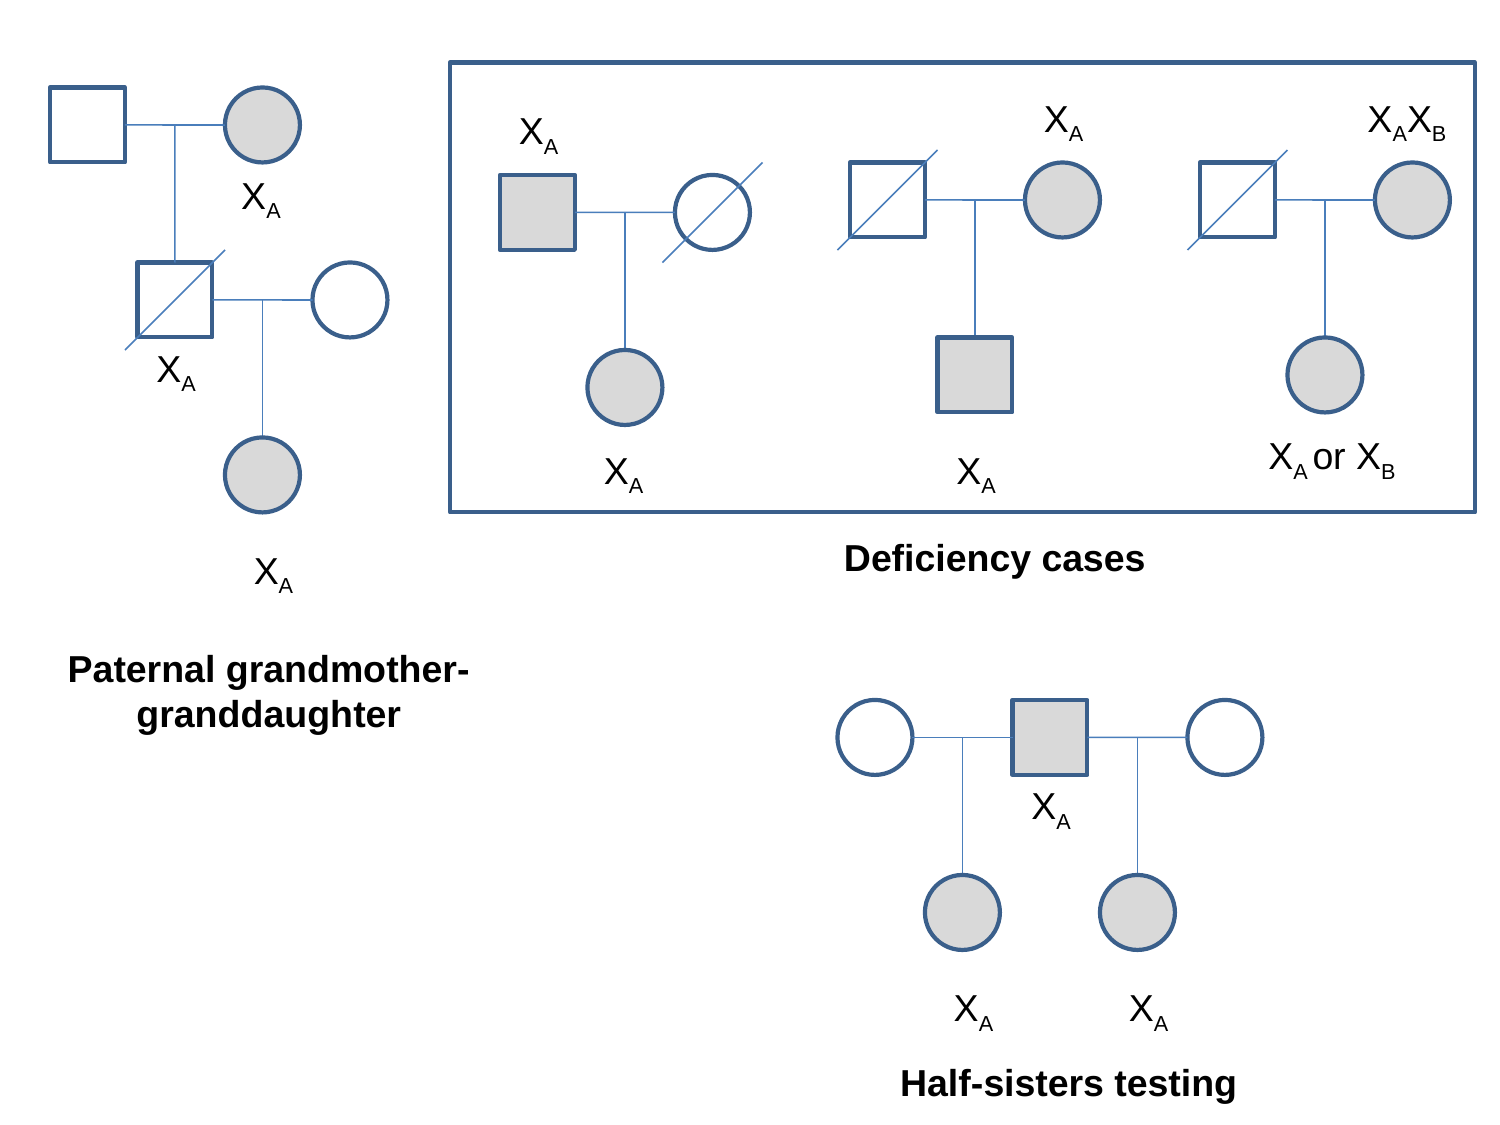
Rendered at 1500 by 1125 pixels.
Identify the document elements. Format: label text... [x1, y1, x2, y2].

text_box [837, 149, 938, 251]
text_box [222, 85, 303, 164]
text_box [48, 85, 127, 164]
text_box [1010, 698, 1089, 777]
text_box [1187, 149, 1288, 251]
text_box XA [226, 164, 296, 231]
text_box [222, 435, 303, 515]
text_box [662, 162, 763, 263]
text_box Deficiency cases [829, 526, 1161, 587]
text_box XA [1114, 976, 1184, 1043]
text_box [922, 872, 1003, 953]
text_box [1097, 872, 1178, 953]
text_box Paternal grandmother-granddaughter [49, 637, 488, 743]
text_box Half-sisters testing [885, 1051, 1253, 1112]
text_box [310, 260, 390, 340]
text_box XA [141, 359, 211, 404]
text_box XA [239, 539, 309, 606]
text_box [448, 60, 1477, 514]
text_box XA [939, 976, 1009, 1043]
text_box [1185, 697, 1265, 778]
text_box [835, 697, 915, 778]
text_box XA [1016, 774, 1086, 841]
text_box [124, 249, 226, 351]
